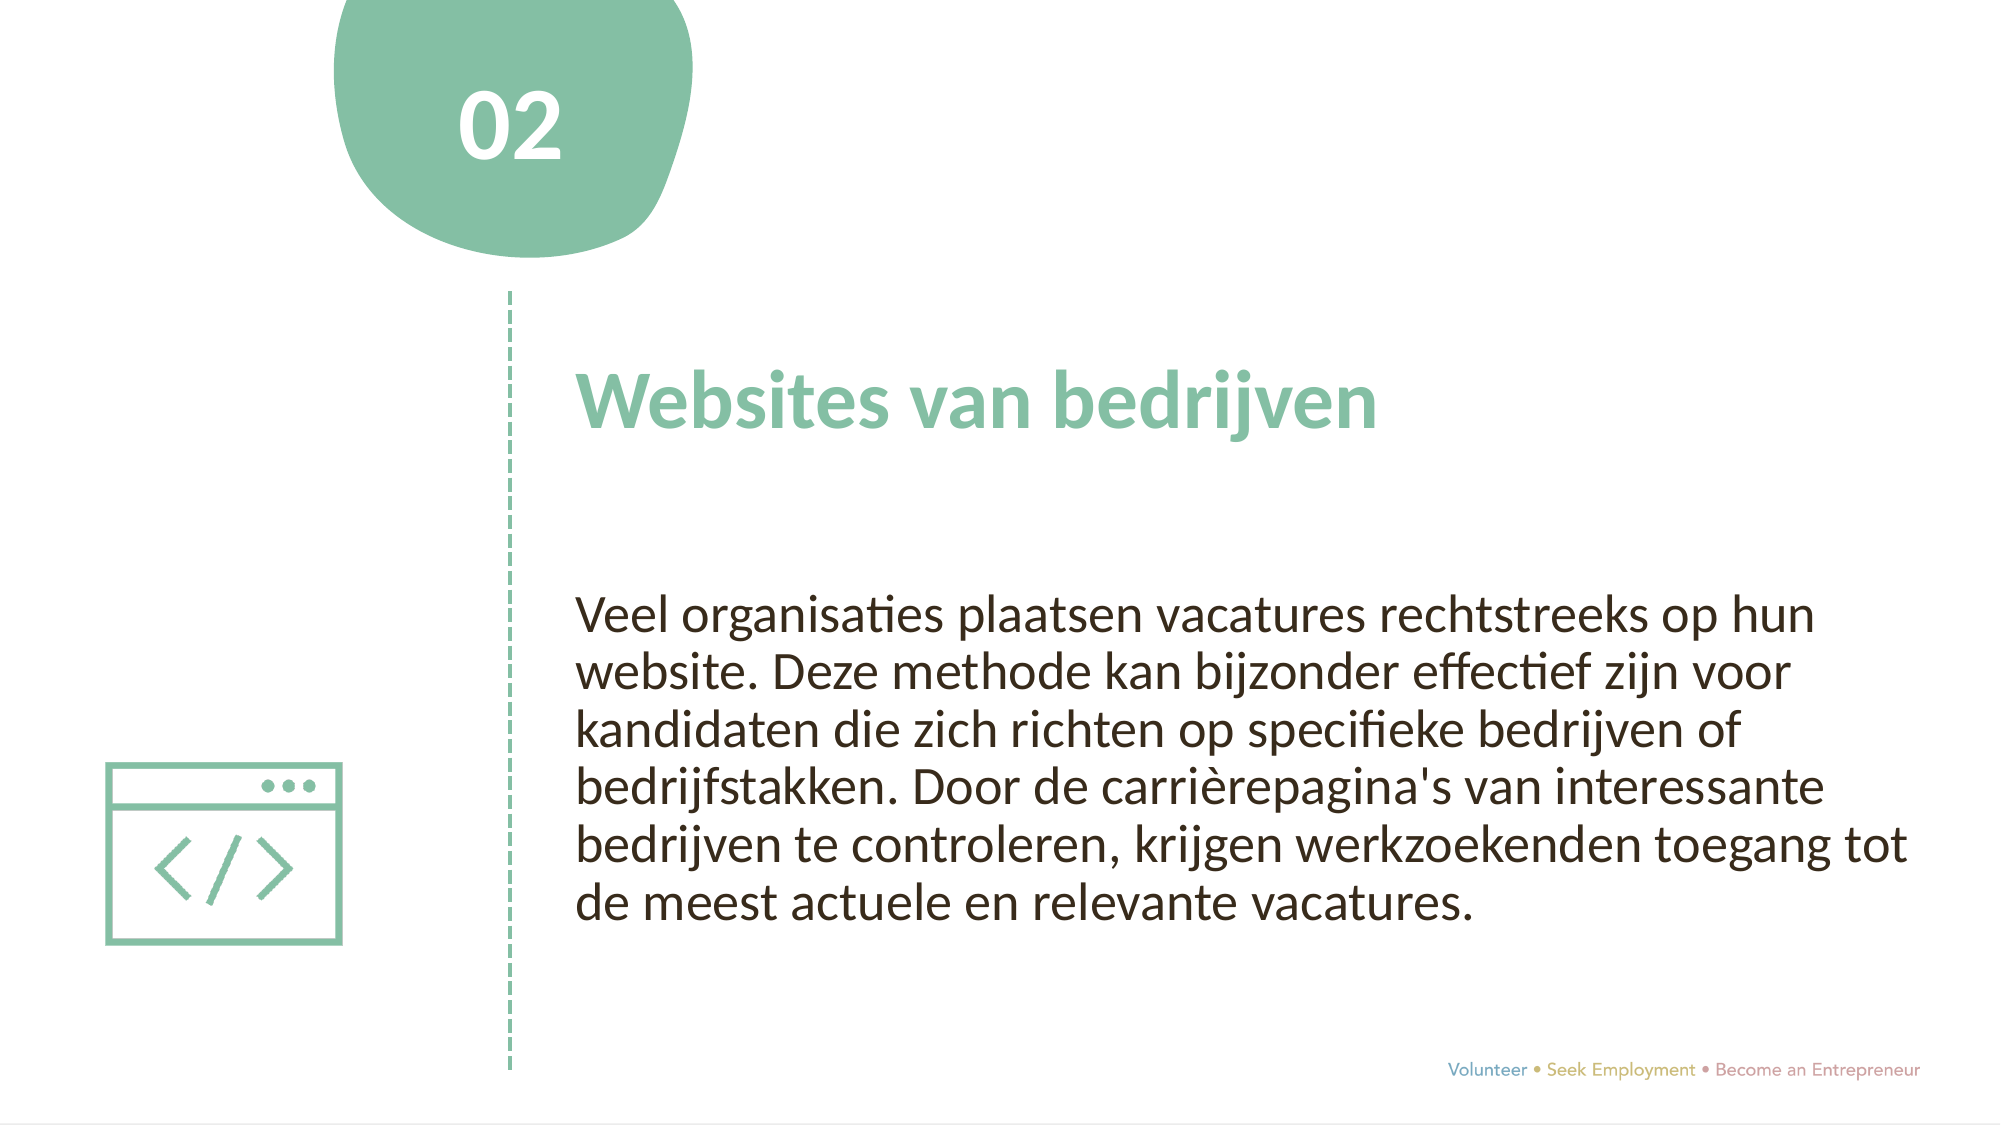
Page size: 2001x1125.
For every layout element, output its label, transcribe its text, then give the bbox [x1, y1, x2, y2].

picture [82, 712, 365, 995]
text_box Websites van bedrijven [560, 354, 1840, 499]
picture [1418, 1046, 1971, 1103]
text_box 02 [443, 62, 634, 203]
text_box Veel organisaties plaatsen vacatures rechtstreeks op hun website. Deze methode kan bijzonder effectief zijn voor kandidaten die zich richten op specifieke bedrijven of bedrijfstakken. Door de carrièrepagina's van interessante bedrijven te controleren, krijgen werkzoekenden toegang tot de meest actuele en relevante vacatures. [560, 578, 1969, 907]
text_box [333, 0, 693, 258]
